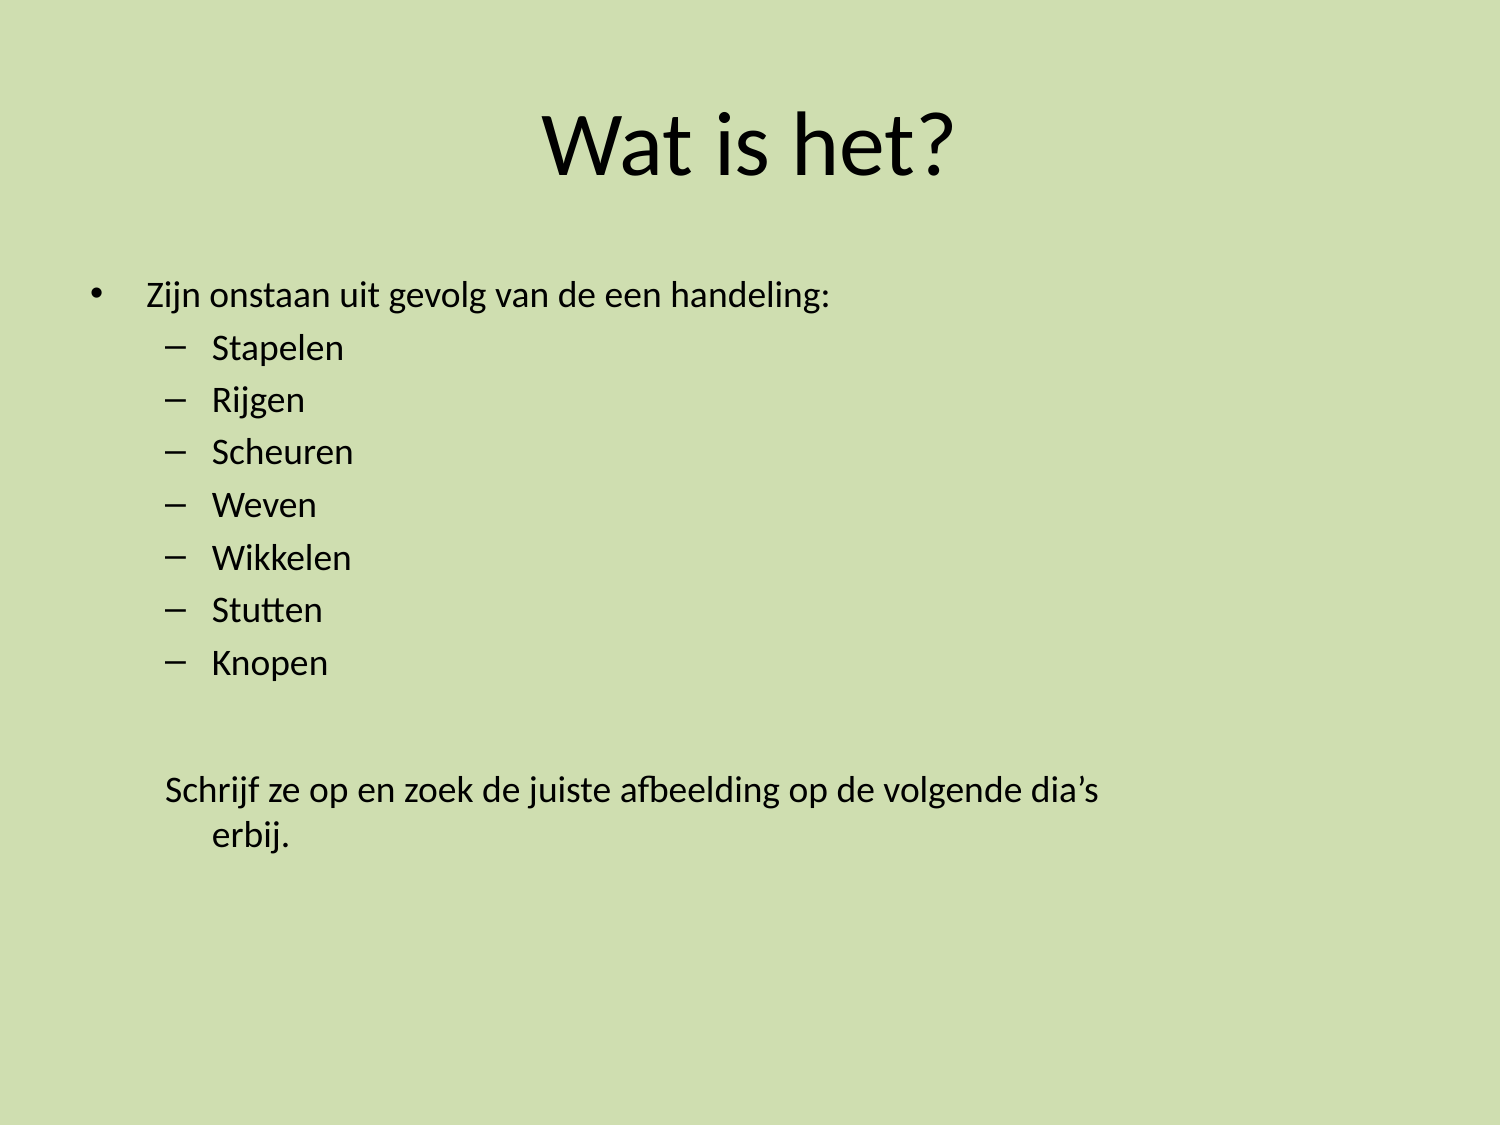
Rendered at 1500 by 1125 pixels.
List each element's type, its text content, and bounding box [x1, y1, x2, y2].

list Zijn onstaan uit gevolg van de een handeling: Stapelen Rijgen Scheuren Weven Wikkelen Stutten Knopen Schrijf ze op en zoek de juiste afbeelding op de volgende dia’s erbij. [75, 262, 1140, 1005]
title Wat is het? [75, 45, 1425, 233]
